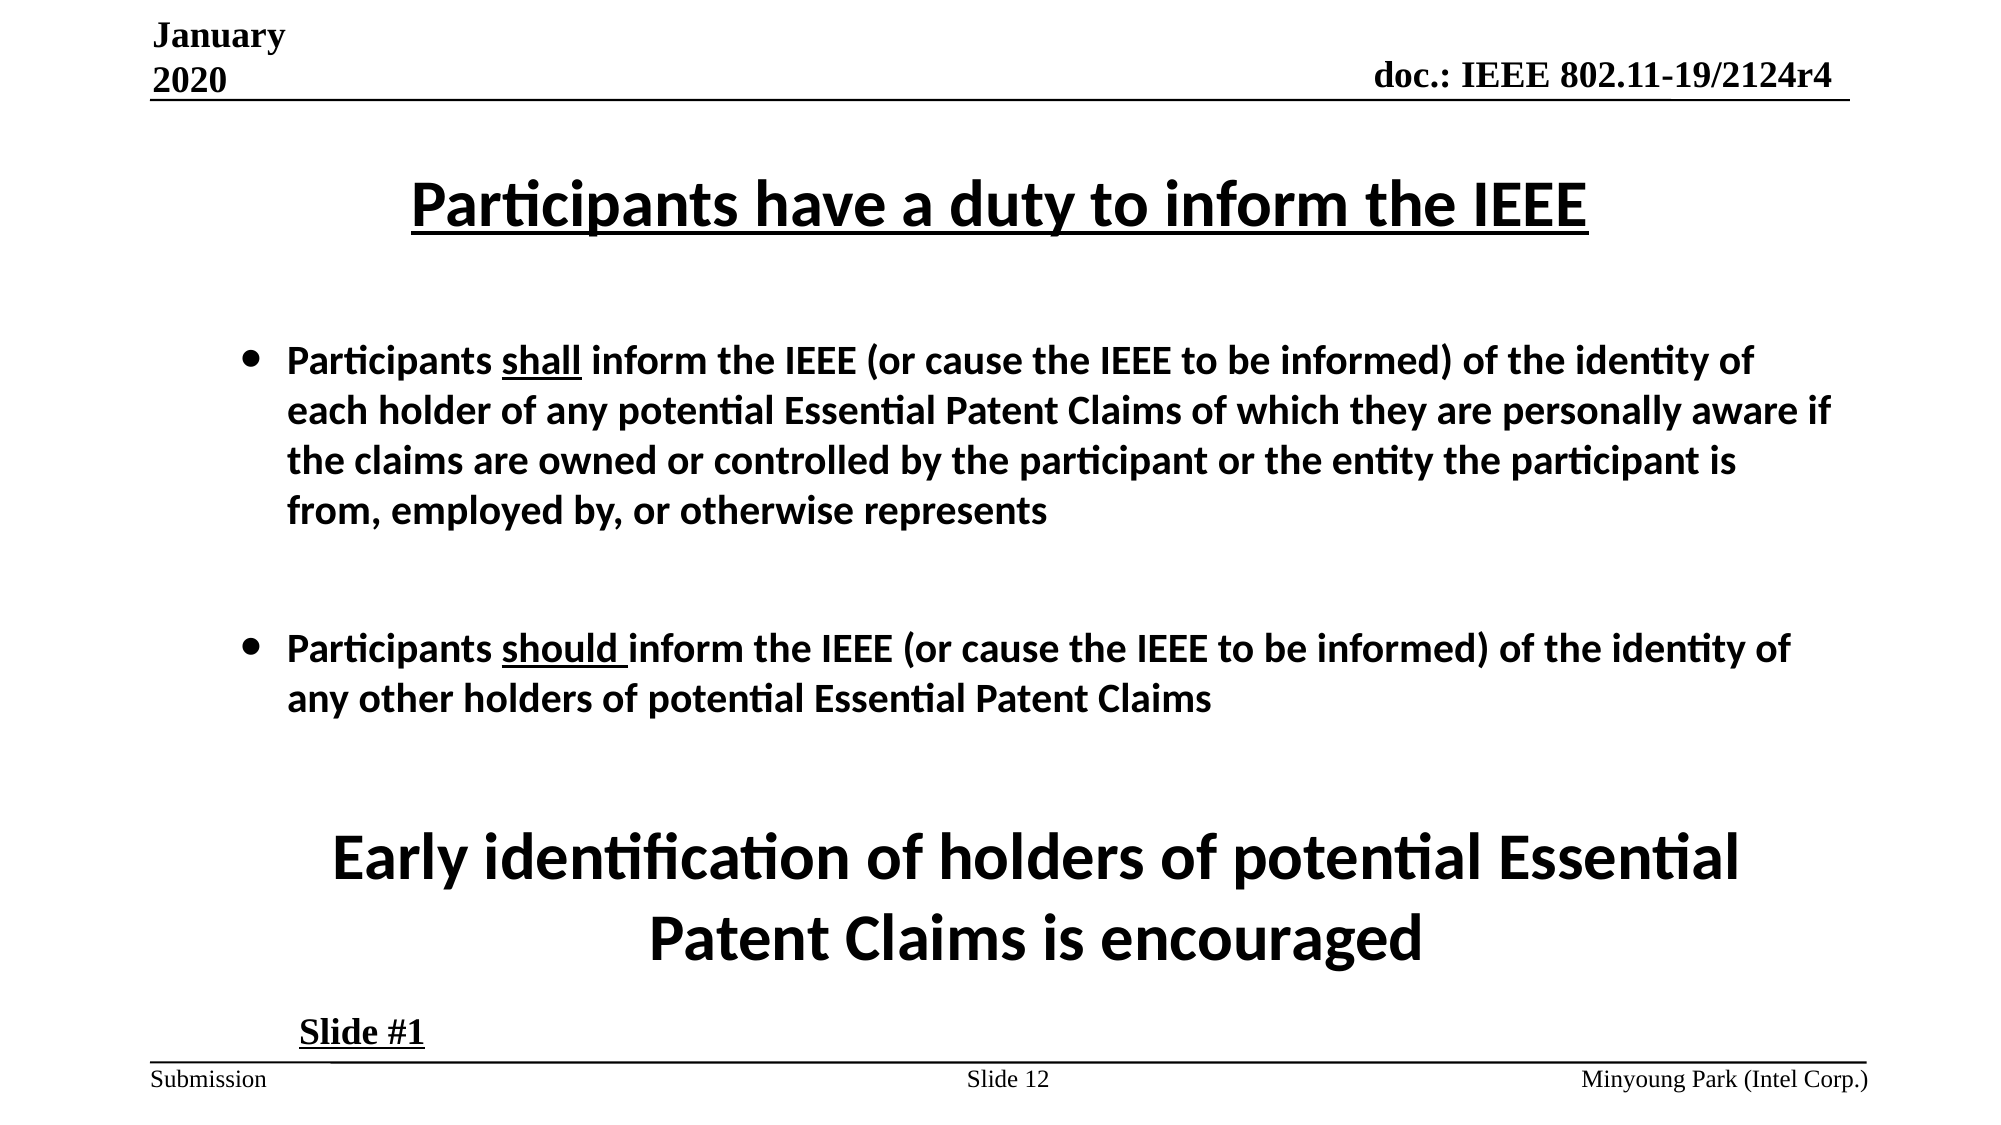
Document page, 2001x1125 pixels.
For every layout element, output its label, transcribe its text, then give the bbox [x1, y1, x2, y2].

footer Minyoung Park (Intel Corp.) [1266, 1061, 1869, 1093]
list Participants shall inform the IEEE (or cause the IEEE to be informed) of the identity of each holder of any potential Essential Patent Claims of which they are personally aware if the claims are owned or controlled by the participant or the entity the participant is from, employed by, or otherwise represents Participants should inform the IEEE (or cause the IEEE to be informed) of the identity of any other holders of potential Essential Patent Claims Early identification of holders of potential Essential Patent Claims is encouraged [150, 324, 1850, 1000]
title Participants have a duty to inform the IEEE [150, 112, 1850, 288]
text_box Slide #1 [284, 999, 441, 1060]
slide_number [152, 54, 347, 101]
slide_number Slide 12 [966, 1061, 1051, 1093]
